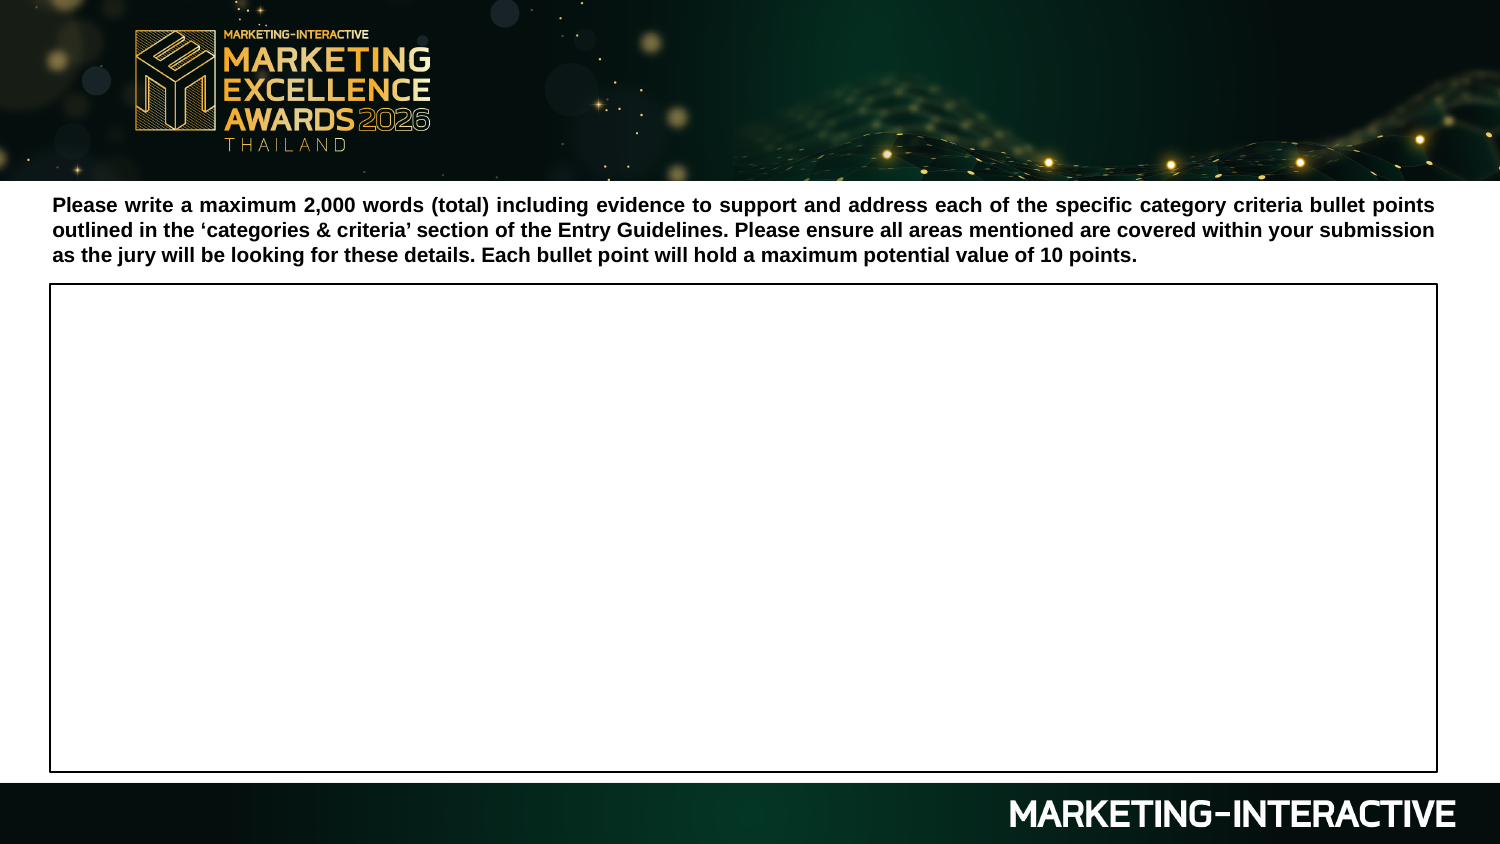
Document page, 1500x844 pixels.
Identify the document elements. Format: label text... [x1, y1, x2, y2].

text_box Please write a maximum 2,000 words (total) including evidence to support and address each of the specific category criteria bullet points outlined in the ‘categories & criteria’ section of the Entry Guidelines. Please ensure all areas mentioned are covered within your submission as the jury will be looking for these details. Each bullet point will hold a maximum potential value of 10 points. [37, 184, 1450, 275]
text_box [48, 282, 1440, 774]
picture [0, 0, 1500, 844]
